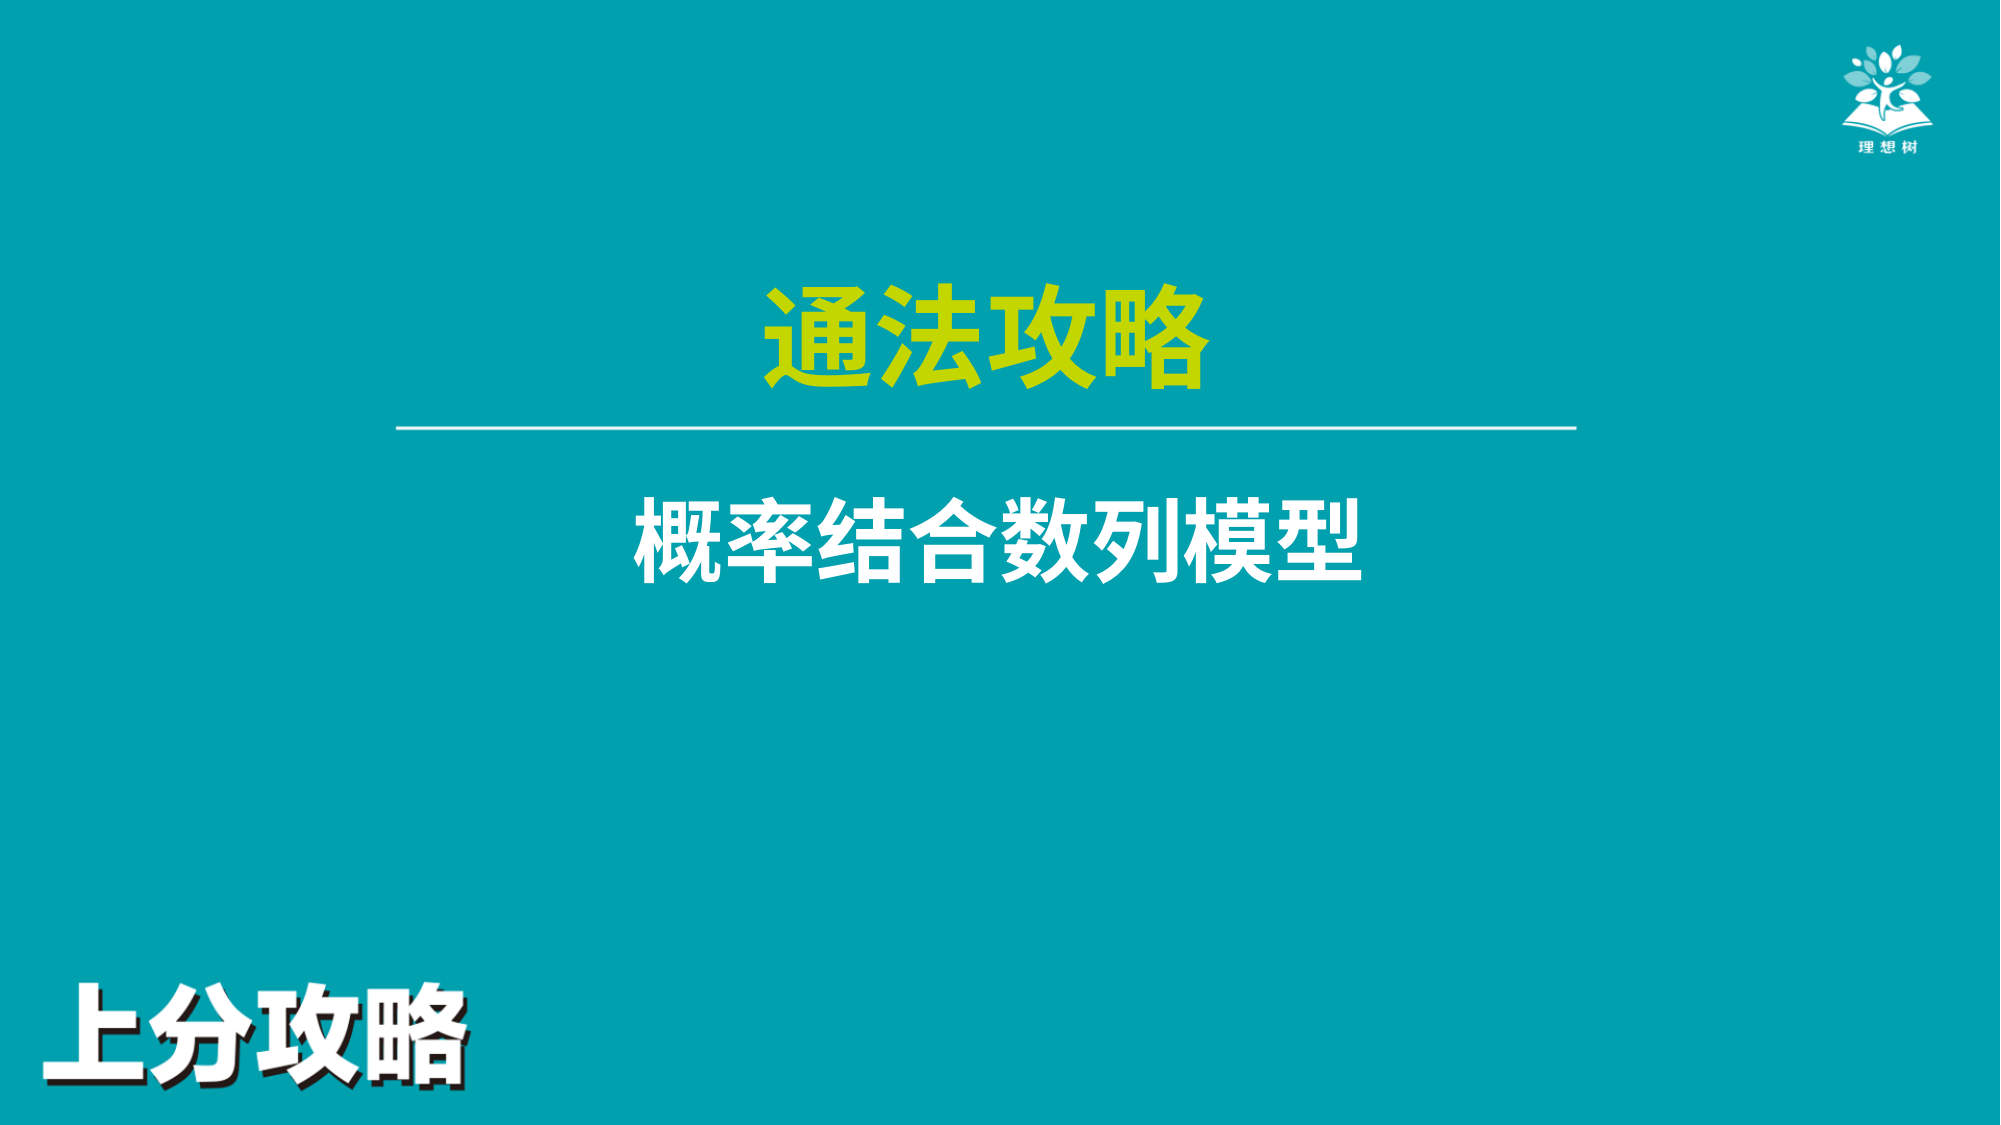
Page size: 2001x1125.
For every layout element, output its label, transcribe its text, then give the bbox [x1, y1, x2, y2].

picture [0, 0, 2000, 472]
text_box 通法攻略 [395, 253, 1577, 413]
text_box 概率结合数列模型 [0, 472, 2000, 603]
picture [0, 603, 2000, 1125]
